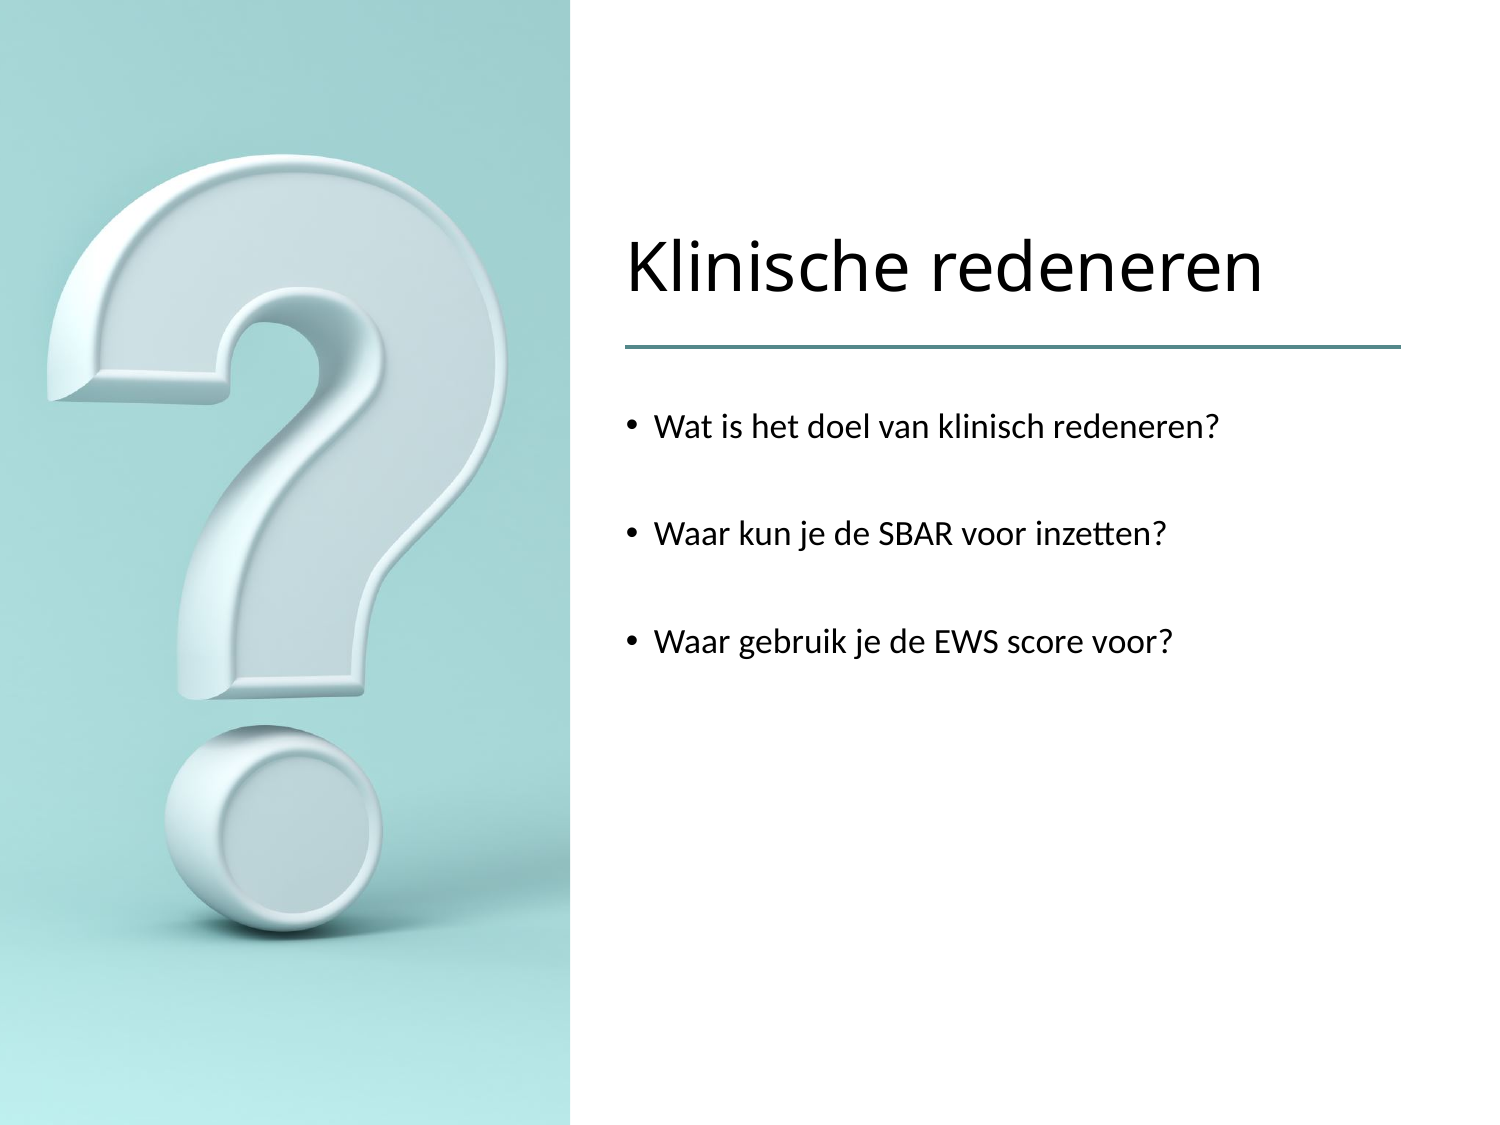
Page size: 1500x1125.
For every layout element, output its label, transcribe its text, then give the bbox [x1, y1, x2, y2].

list Wat is het doel van klinisch redeneren? Waar kun je de SBAR voor inzetten? Waar gebruik je de EWS score voor? [610, 399, 1422, 1021]
picture [0, 0, 571, 1125]
title Klinische redeneren [610, 103, 1422, 315]
